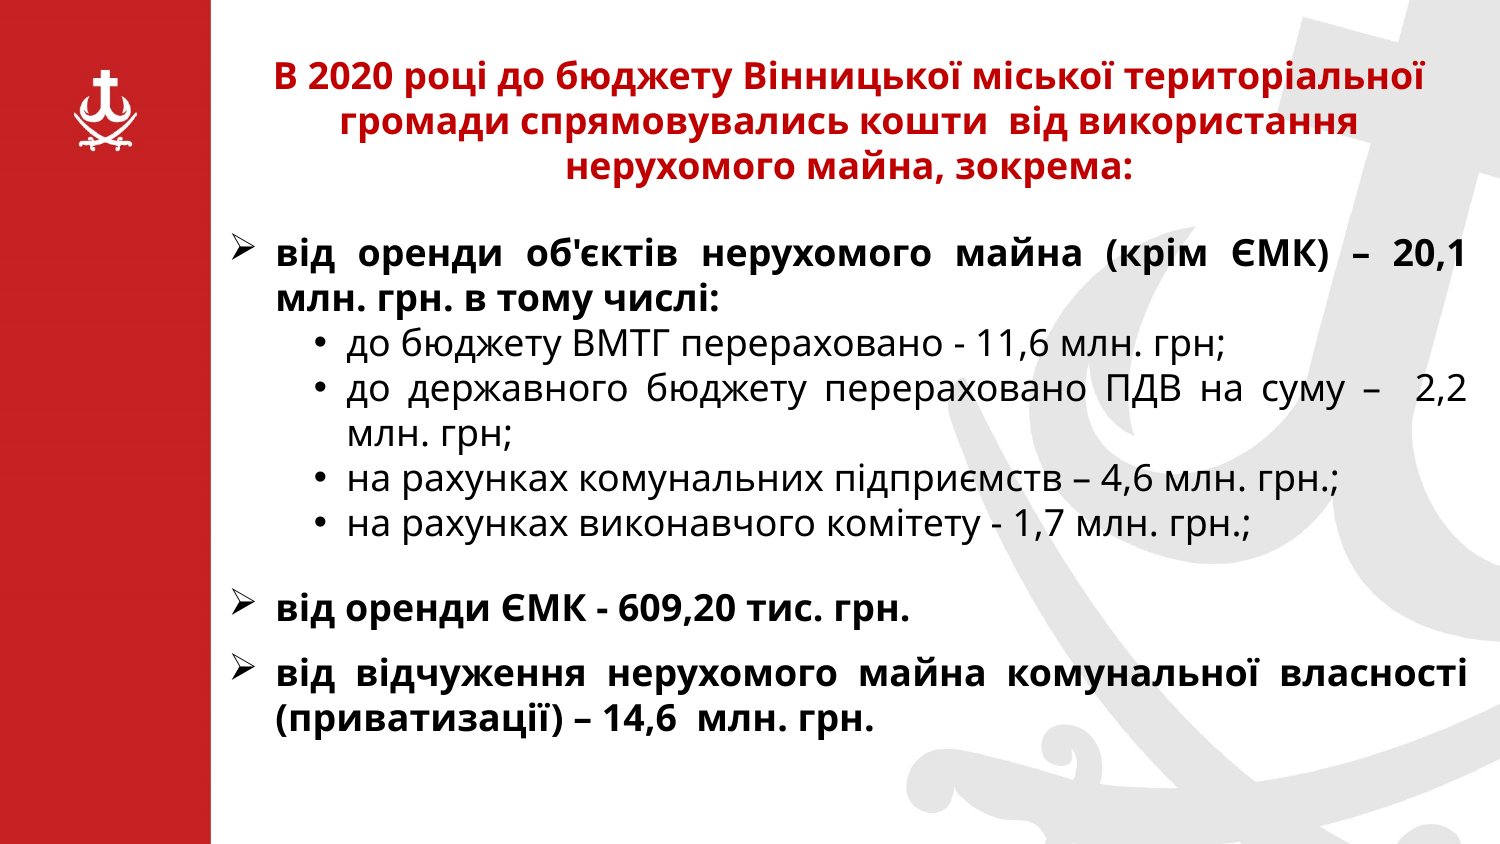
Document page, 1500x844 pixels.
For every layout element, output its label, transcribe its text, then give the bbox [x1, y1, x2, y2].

text_box від оренди об'єктів нерухомого майна (крім ЄМК) – 20,1 млн. грн. в тому числі: до бюджету ВМТГ перераховано - 11,6 млн. грн; до державного бюджету перераховано ПДВ на суму – 2,2 млн. грн; на рахунках комунальних підприємств – 4,6 млн. грн.; на рахунках виконавчого комітету - 1,7 млн. грн.; від оренди ЄМК - 609,20 тис. грн. від відчуження нерухомого майна комунальної власності (приватизації) – 14,6 млн. грн. [213, 221, 1484, 747]
text_box В 2020 році до бюджету Вінницької міської територіальної громади спрямовувались кошти від використання нерухомого майна, зокрема: [225, 44, 1474, 195]
picture [0, 0, 1500, 844]
